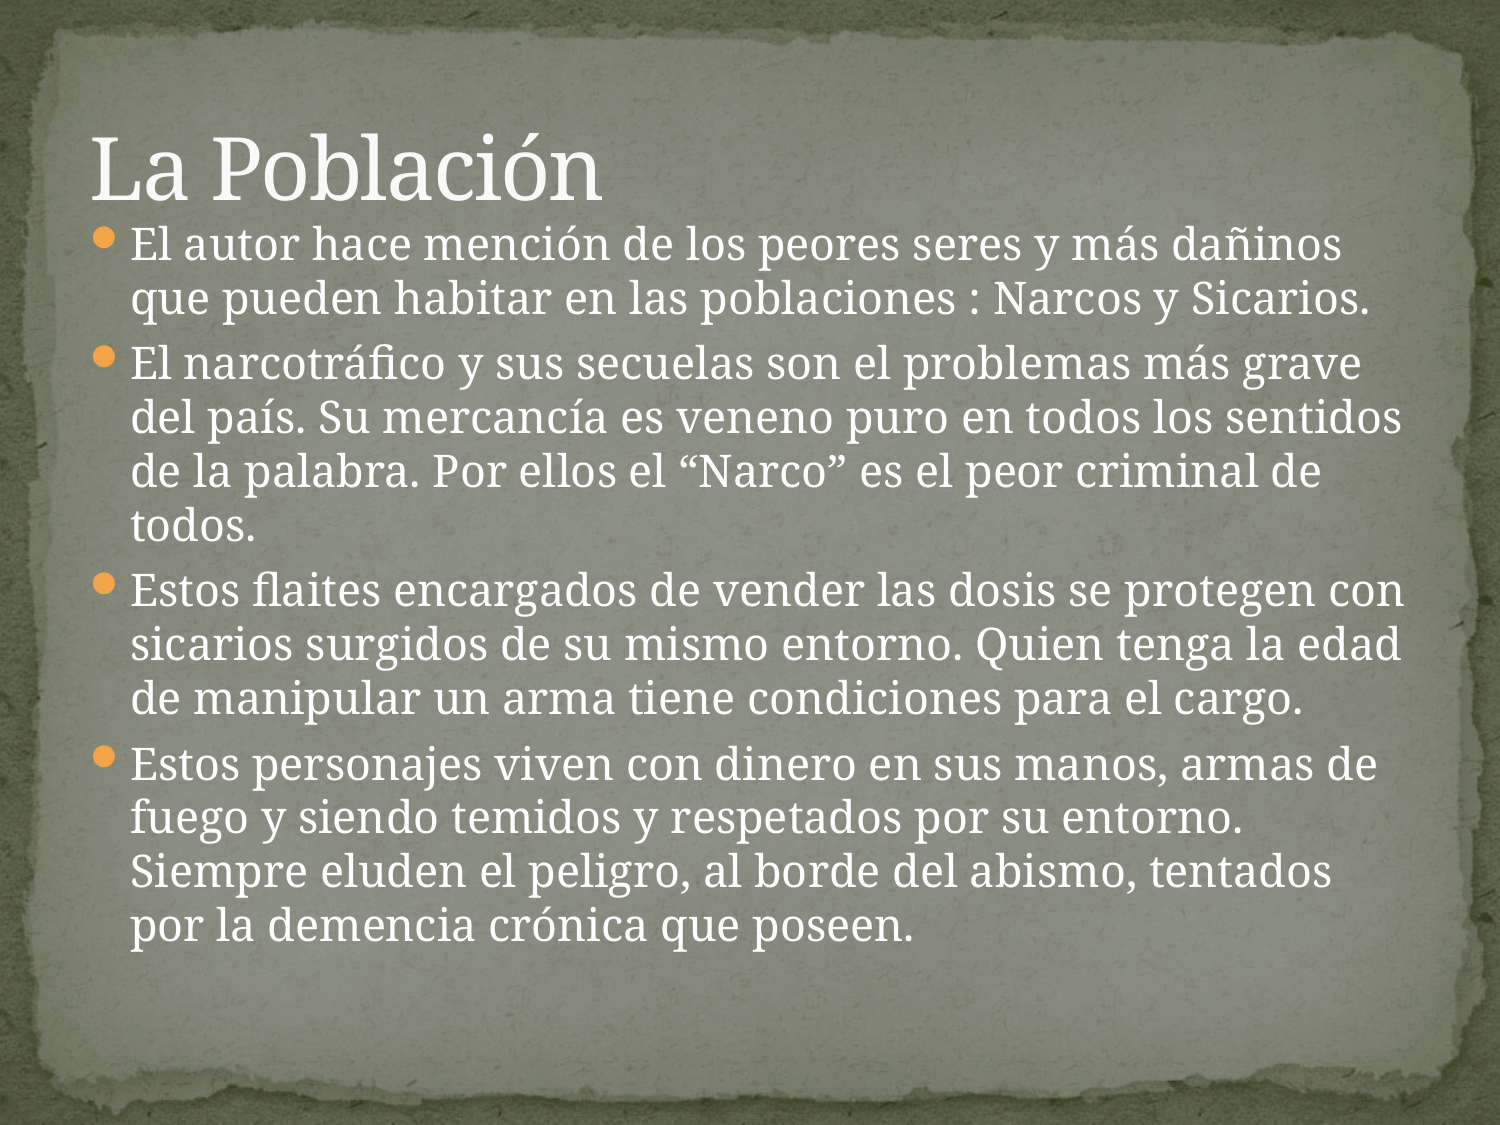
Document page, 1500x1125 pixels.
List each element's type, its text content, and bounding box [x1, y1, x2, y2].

title La Población [74, 24, 1425, 225]
list El autor hace mención de los peores seres y más dañinos que pueden habitar en las poblaciones : Narcos y Sicarios. El narcotráfico y sus secuelas son el problemas más grave del país. Su mercancía es veneno puro en todos los sentidos de la palabra. Por ellos el “Narco” es el peor criminal de todos. Estos flaites encargados de vender las dosis se protegen con sicarios surgidos de su mismo entorno. Quien tenga la edad de manipular un arma tiene condiciones para el cargo. Estos personajes viven con dinero en sus manos, armas de fuego y siendo temidos y respetados por su entorno. Siempre eluden el peligro, al borde del abismo, tentados por la demencia crónica que poseen. [75, 225, 1425, 1005]
